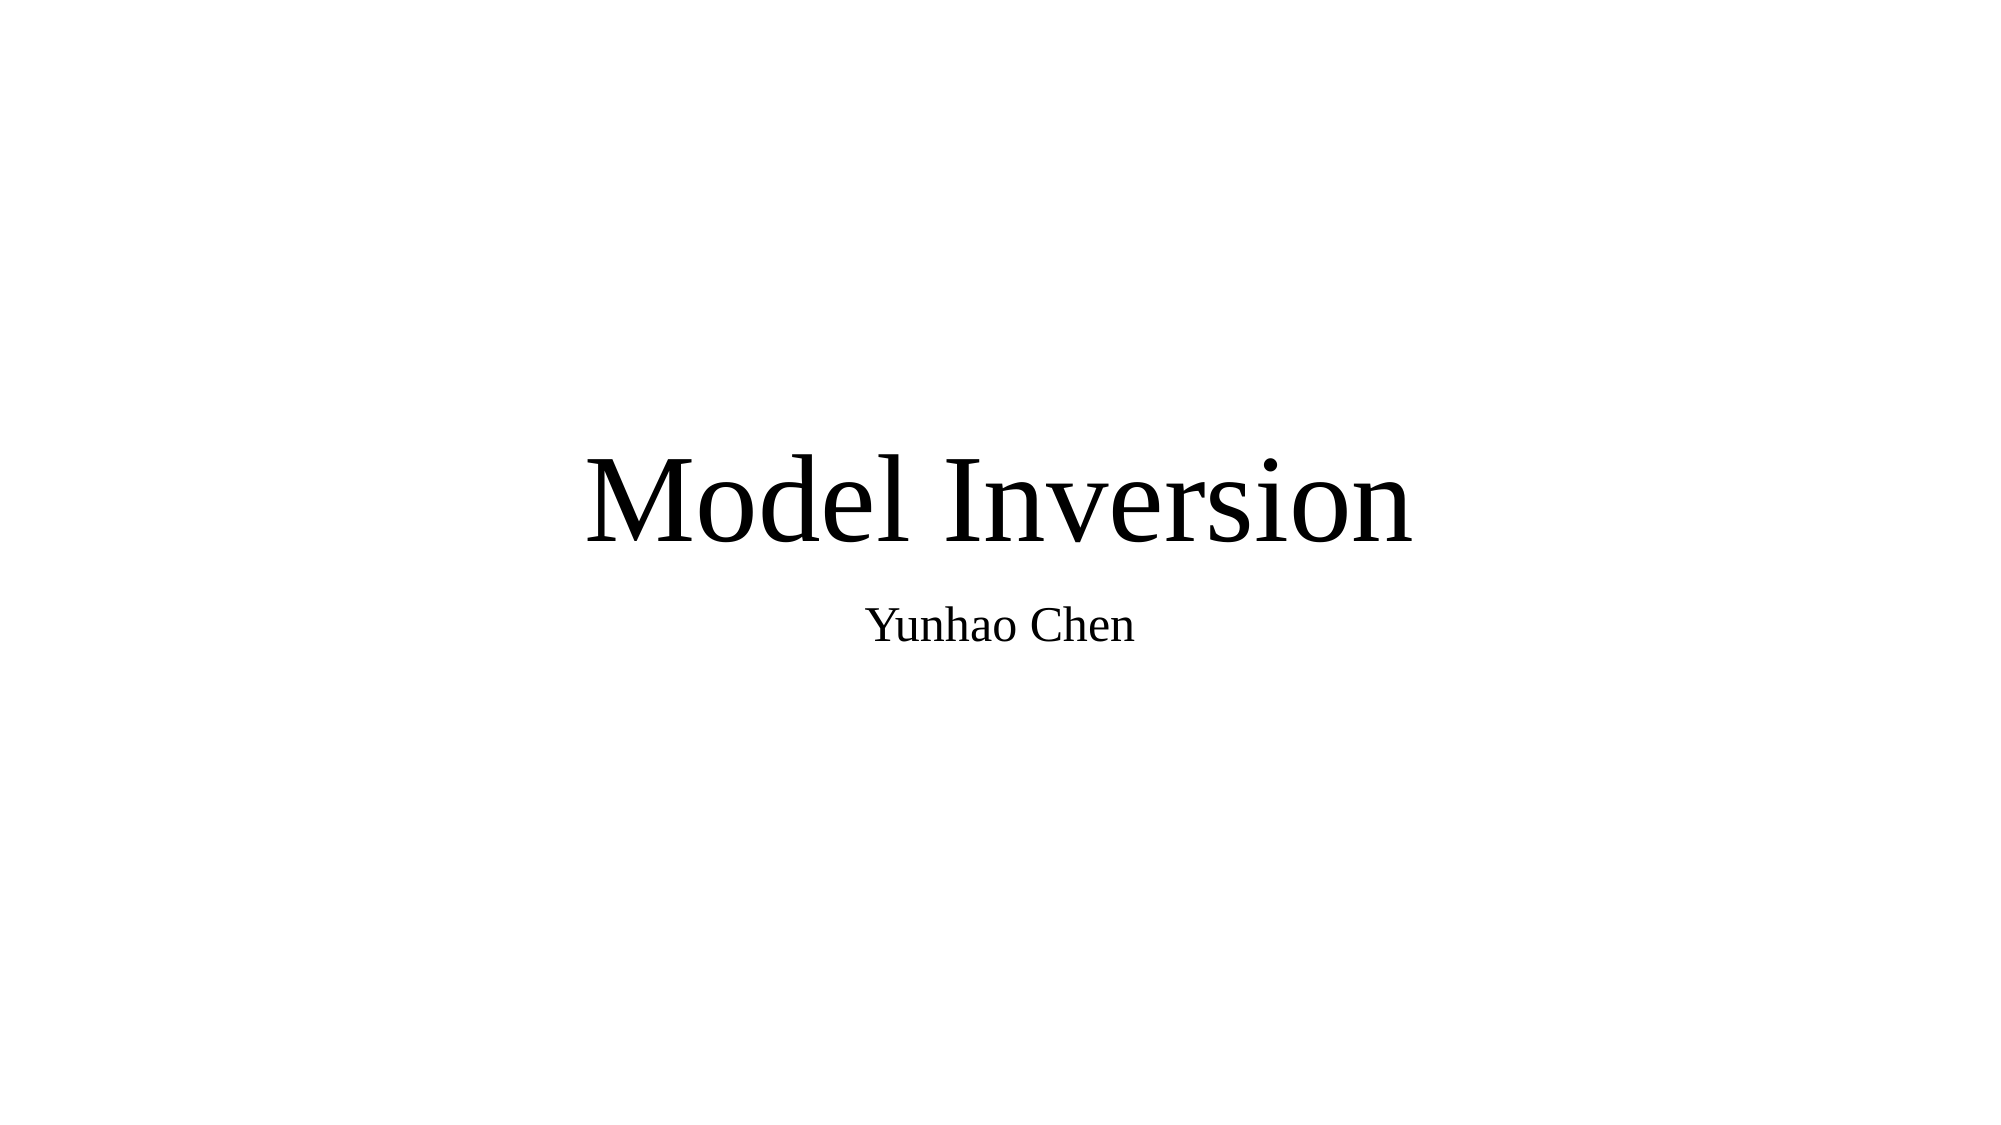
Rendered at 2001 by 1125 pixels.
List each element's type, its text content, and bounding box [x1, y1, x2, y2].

subtitle Yunhao Chen [249, 590, 1750, 863]
title Model Inversion [249, 184, 1750, 576]
